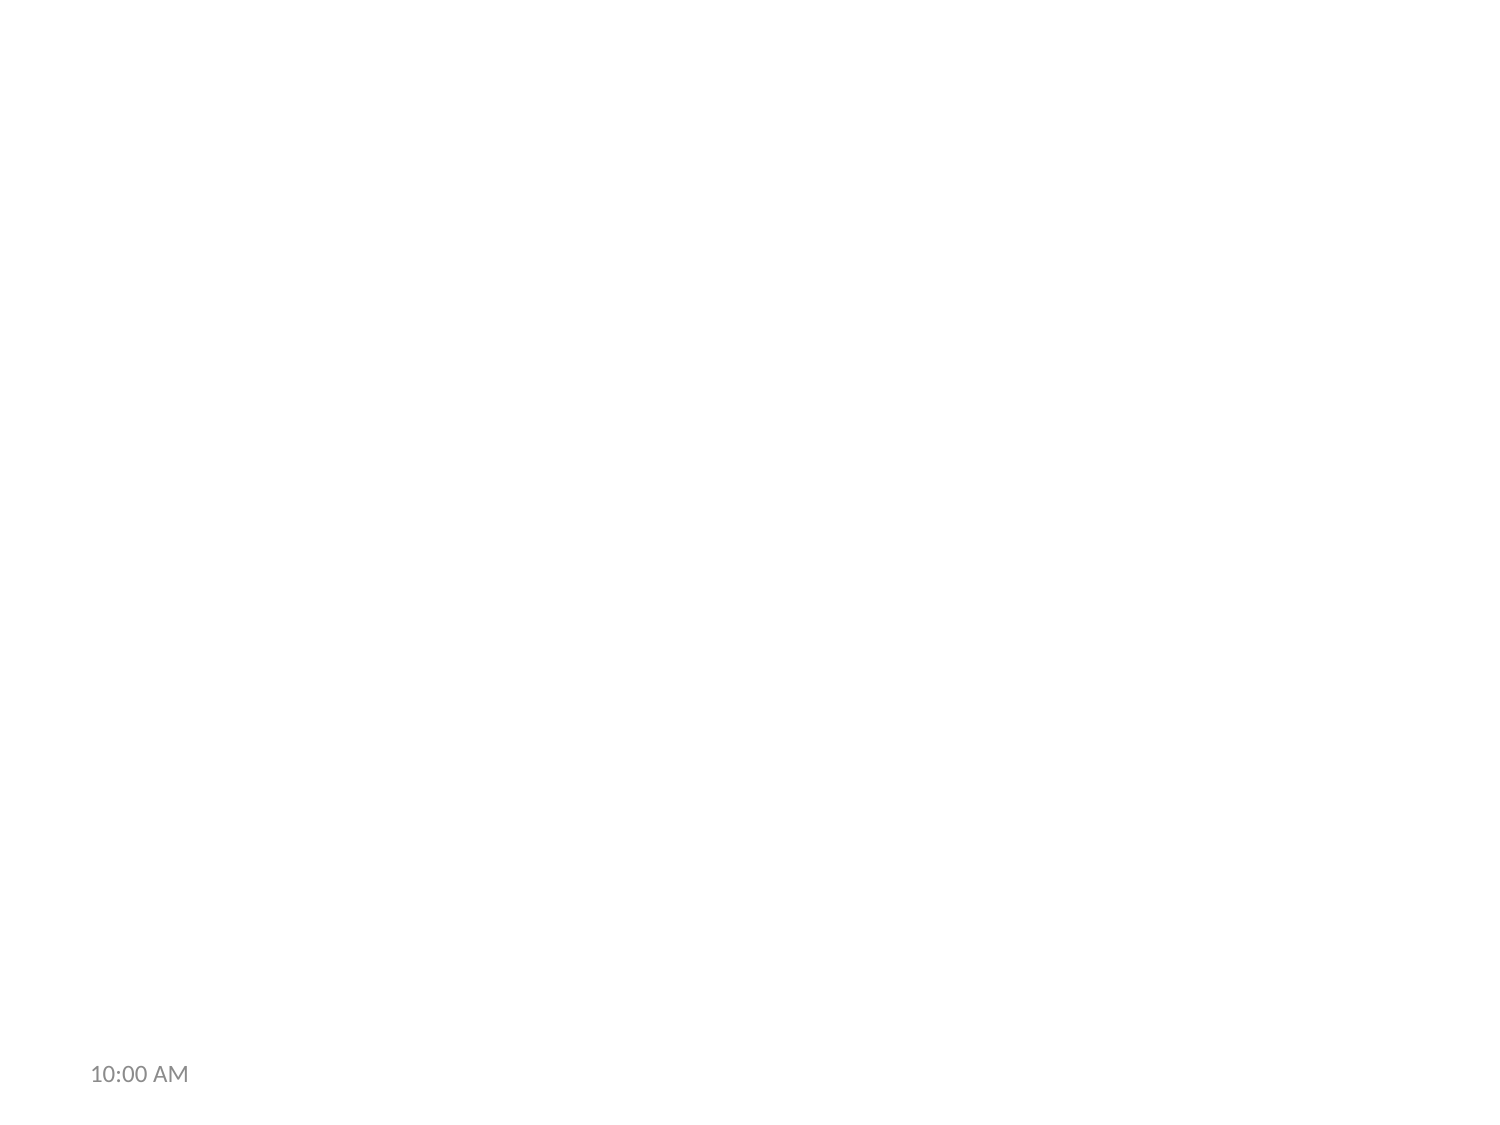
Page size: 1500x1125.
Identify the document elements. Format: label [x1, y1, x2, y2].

slide_number [75, 1042, 425, 1103]
